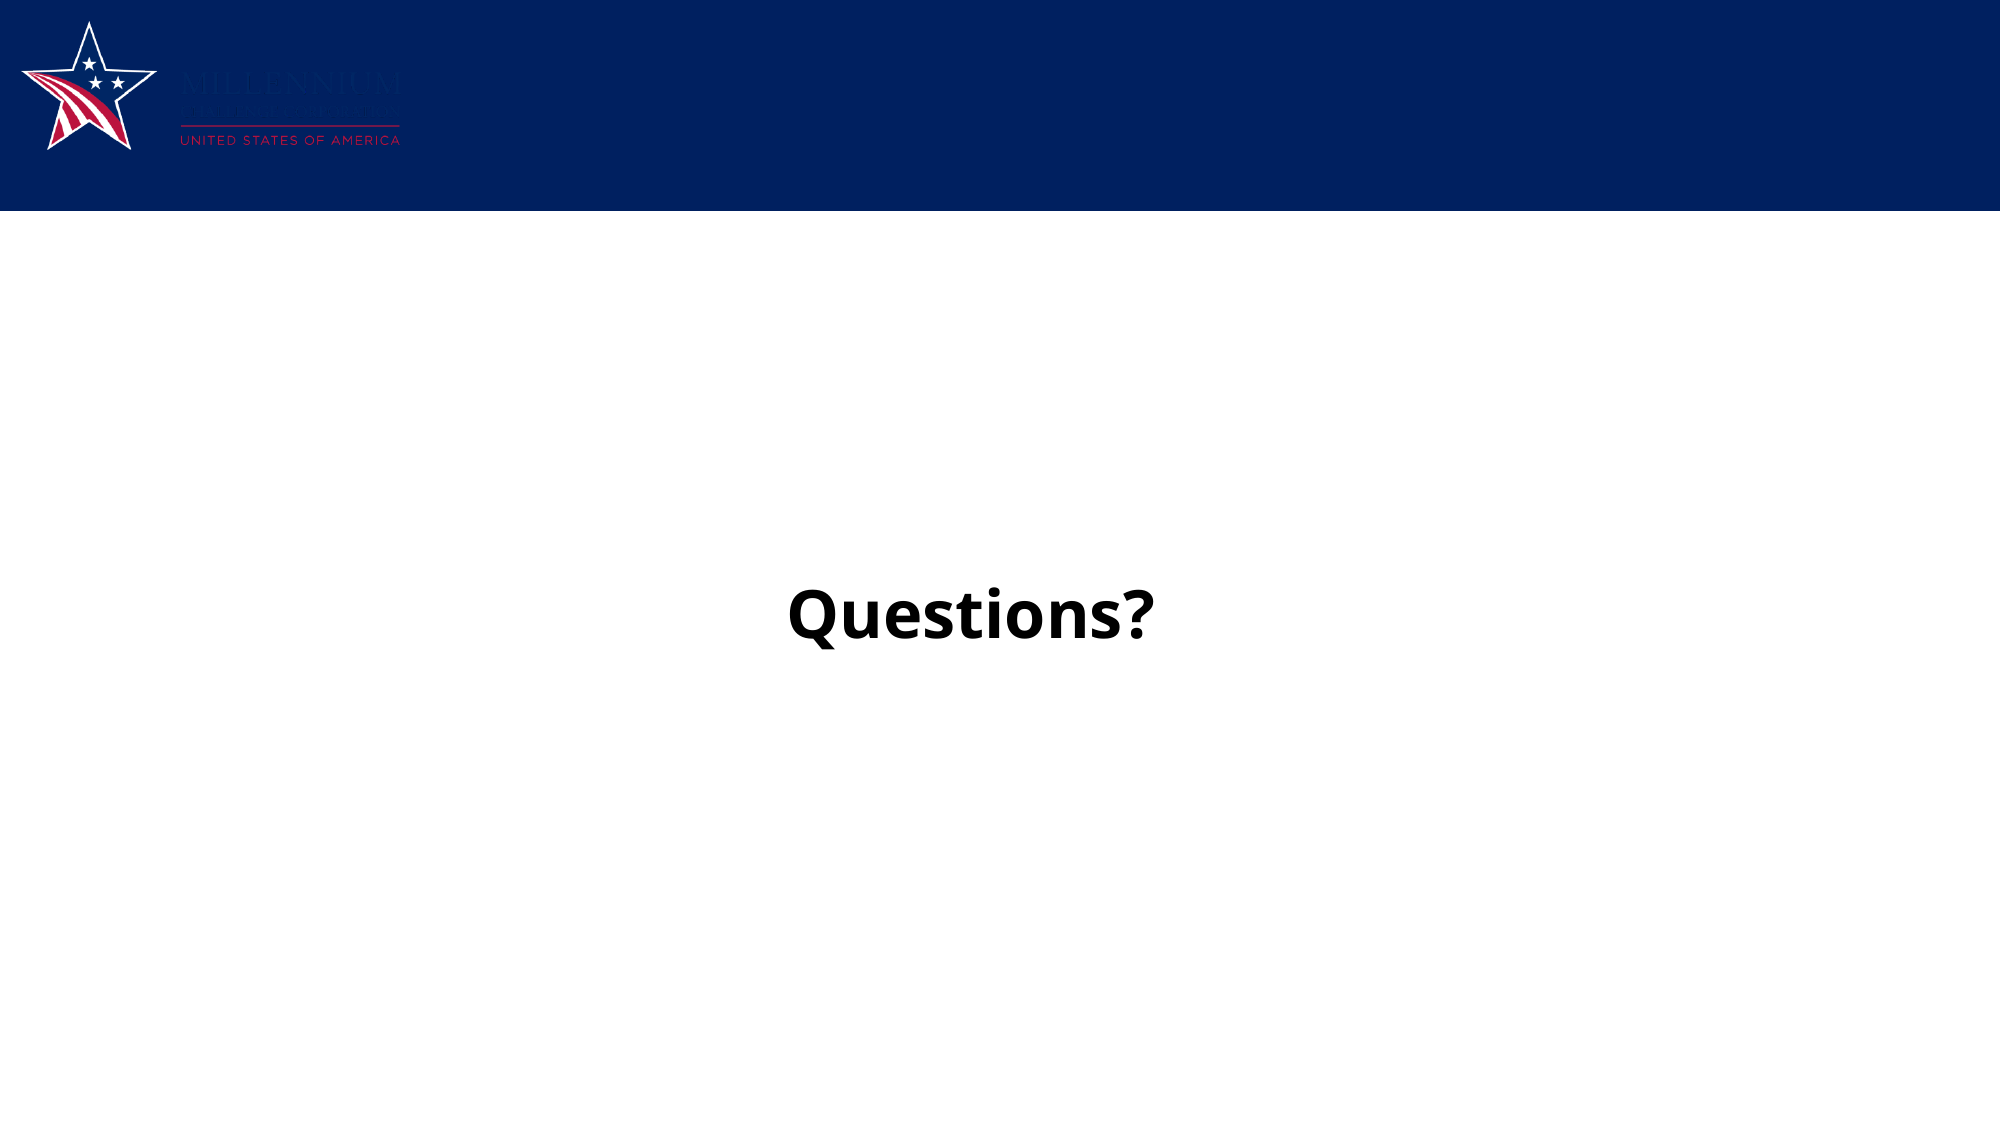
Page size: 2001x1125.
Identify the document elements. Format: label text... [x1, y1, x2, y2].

picture [21, 21, 401, 150]
title Questions? [58, 249, 1915, 985]
